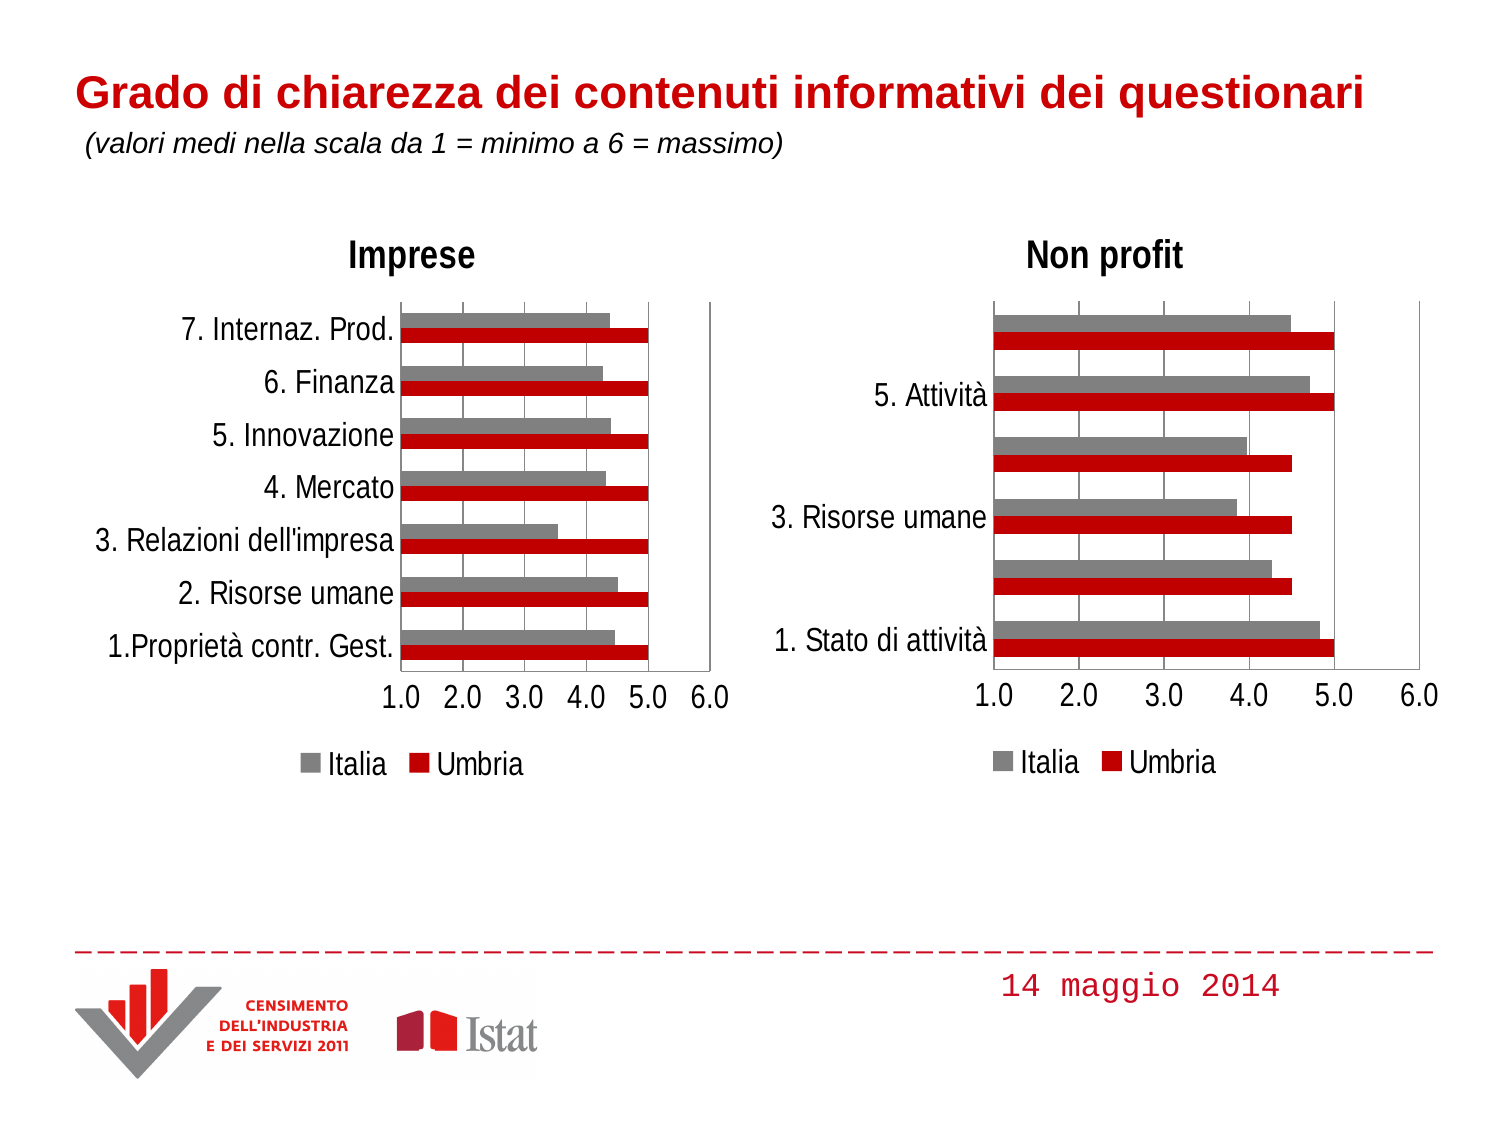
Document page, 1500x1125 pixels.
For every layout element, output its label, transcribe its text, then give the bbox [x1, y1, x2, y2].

picture [74, 969, 538, 1082]
chart [756, 198, 1454, 787]
chart [81, 198, 744, 789]
text_box Grado di chiarezza dei contenuti informativi dei questionari [75, 54, 1430, 125]
text_box (valori medi nella scala da 1 = minimo a 6 = massimo) [70, 117, 1383, 167]
text_box 14 maggio 2014 [986, 955, 1471, 1011]
